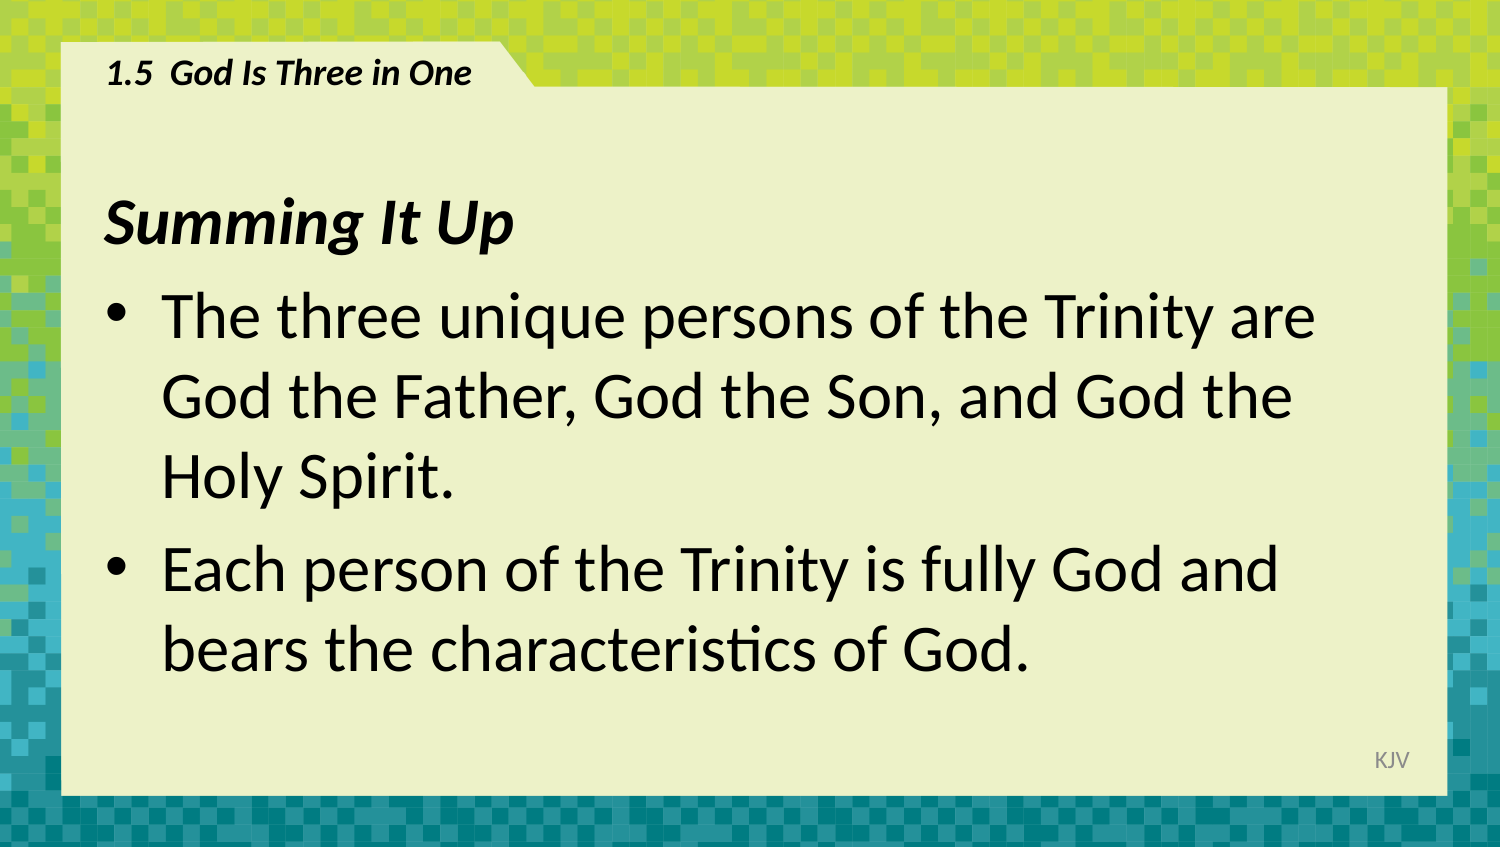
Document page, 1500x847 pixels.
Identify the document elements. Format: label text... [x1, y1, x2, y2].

list Summing It Up The three unique persons of the Trinity are God the Father, God the Son, and God the Holy Spirit. Each person of the Trinity is fully God and bears the characteristics of God. [89, 141, 1403, 722]
picture [0, 0, 1500, 847]
footer KJV [950, 736, 1425, 782]
title 1.5 God Is Three in One [89, 33, 1420, 108]
